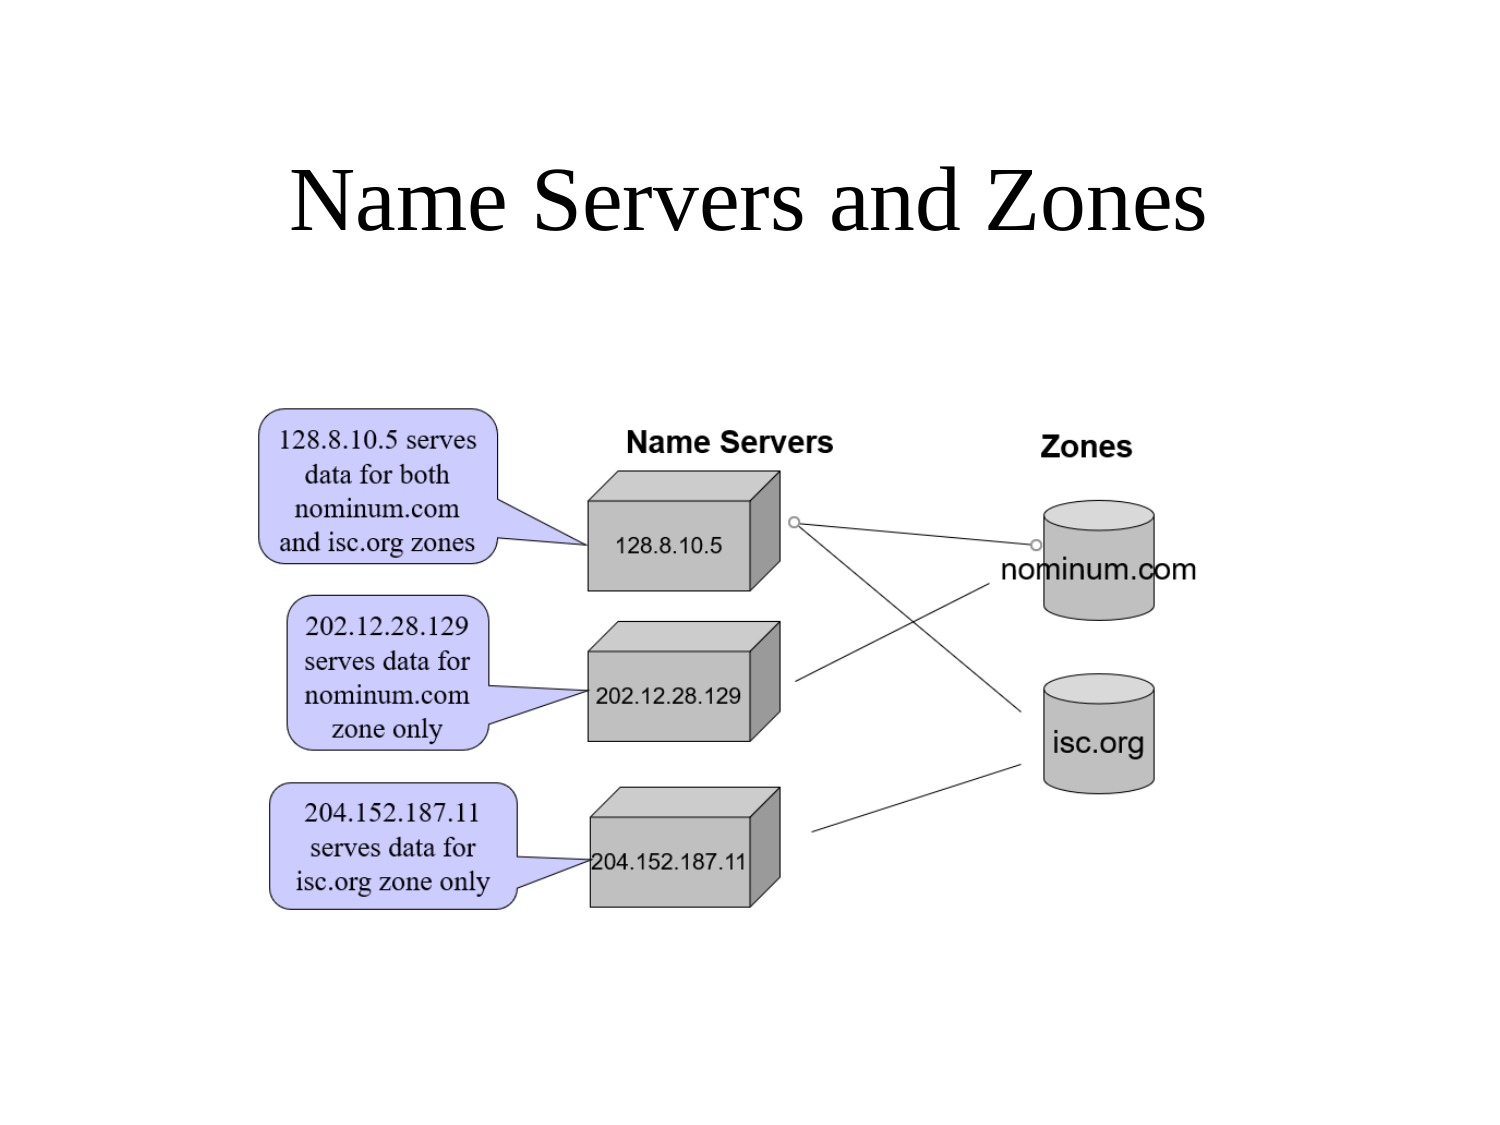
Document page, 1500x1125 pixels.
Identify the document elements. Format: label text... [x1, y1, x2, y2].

picture [243, 380, 1219, 924]
title Name Servers and Zones [112, 99, 1388, 288]
